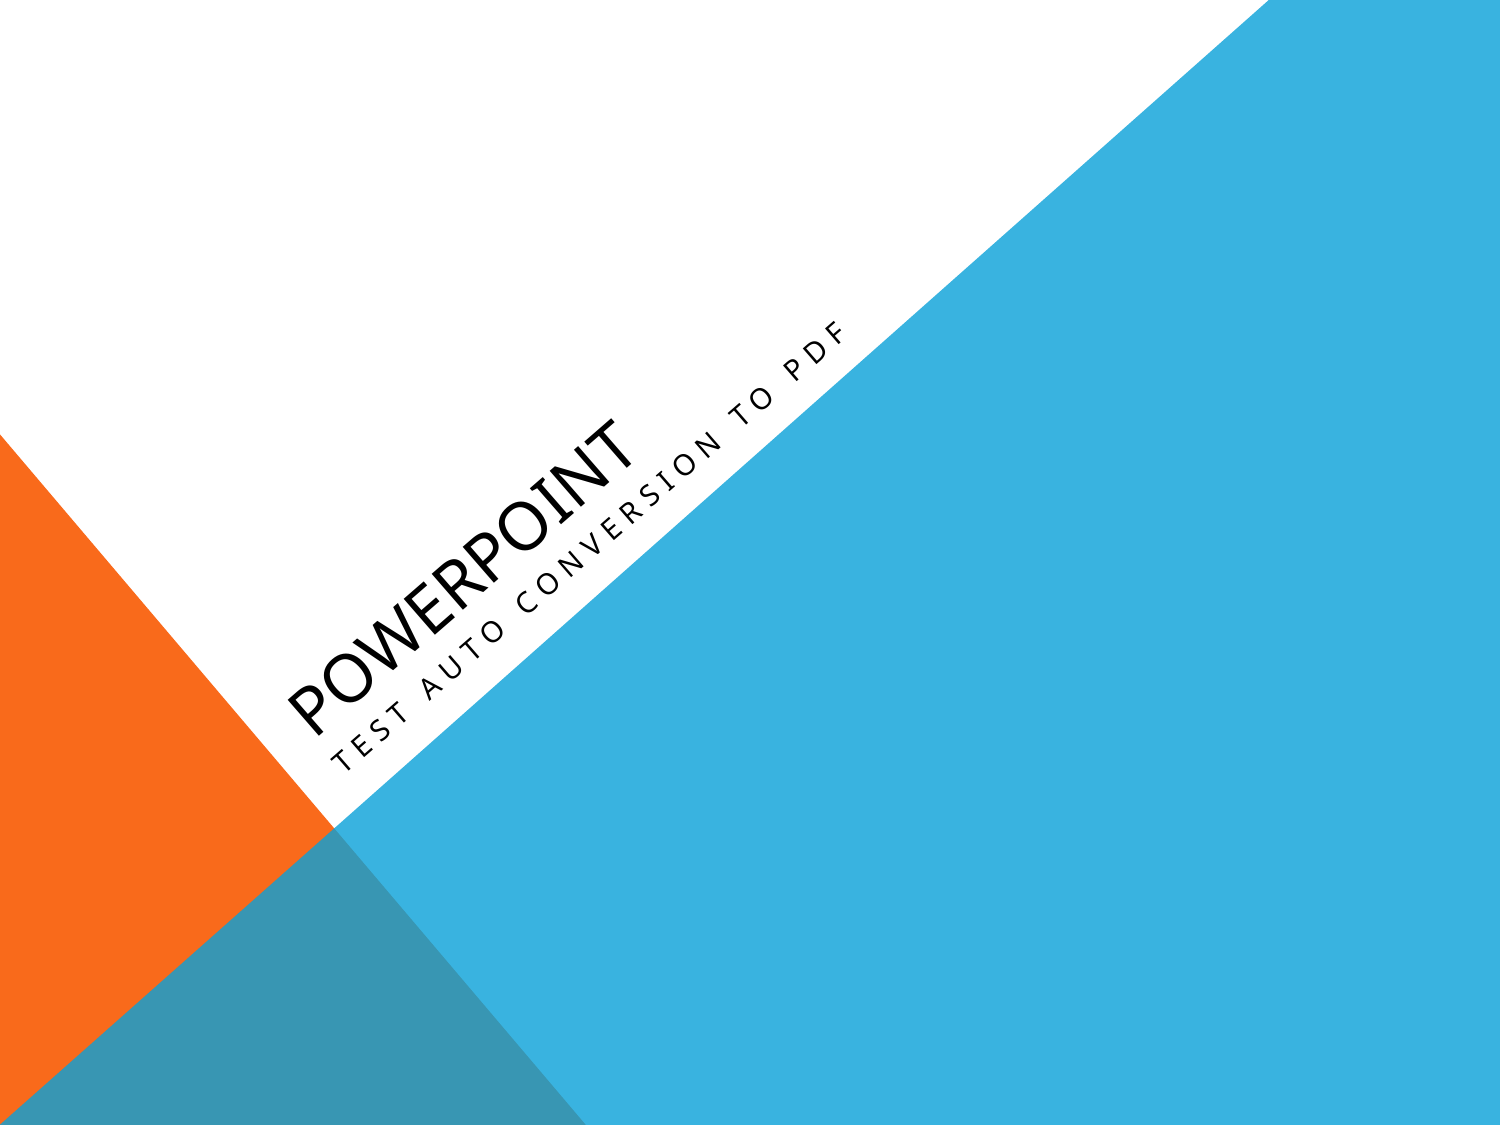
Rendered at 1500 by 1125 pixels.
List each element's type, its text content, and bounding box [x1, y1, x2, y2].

title PowerPoint [182, 4, 1012, 761]
subtitle Test auto conversion to PDF [312, 61, 1154, 804]
